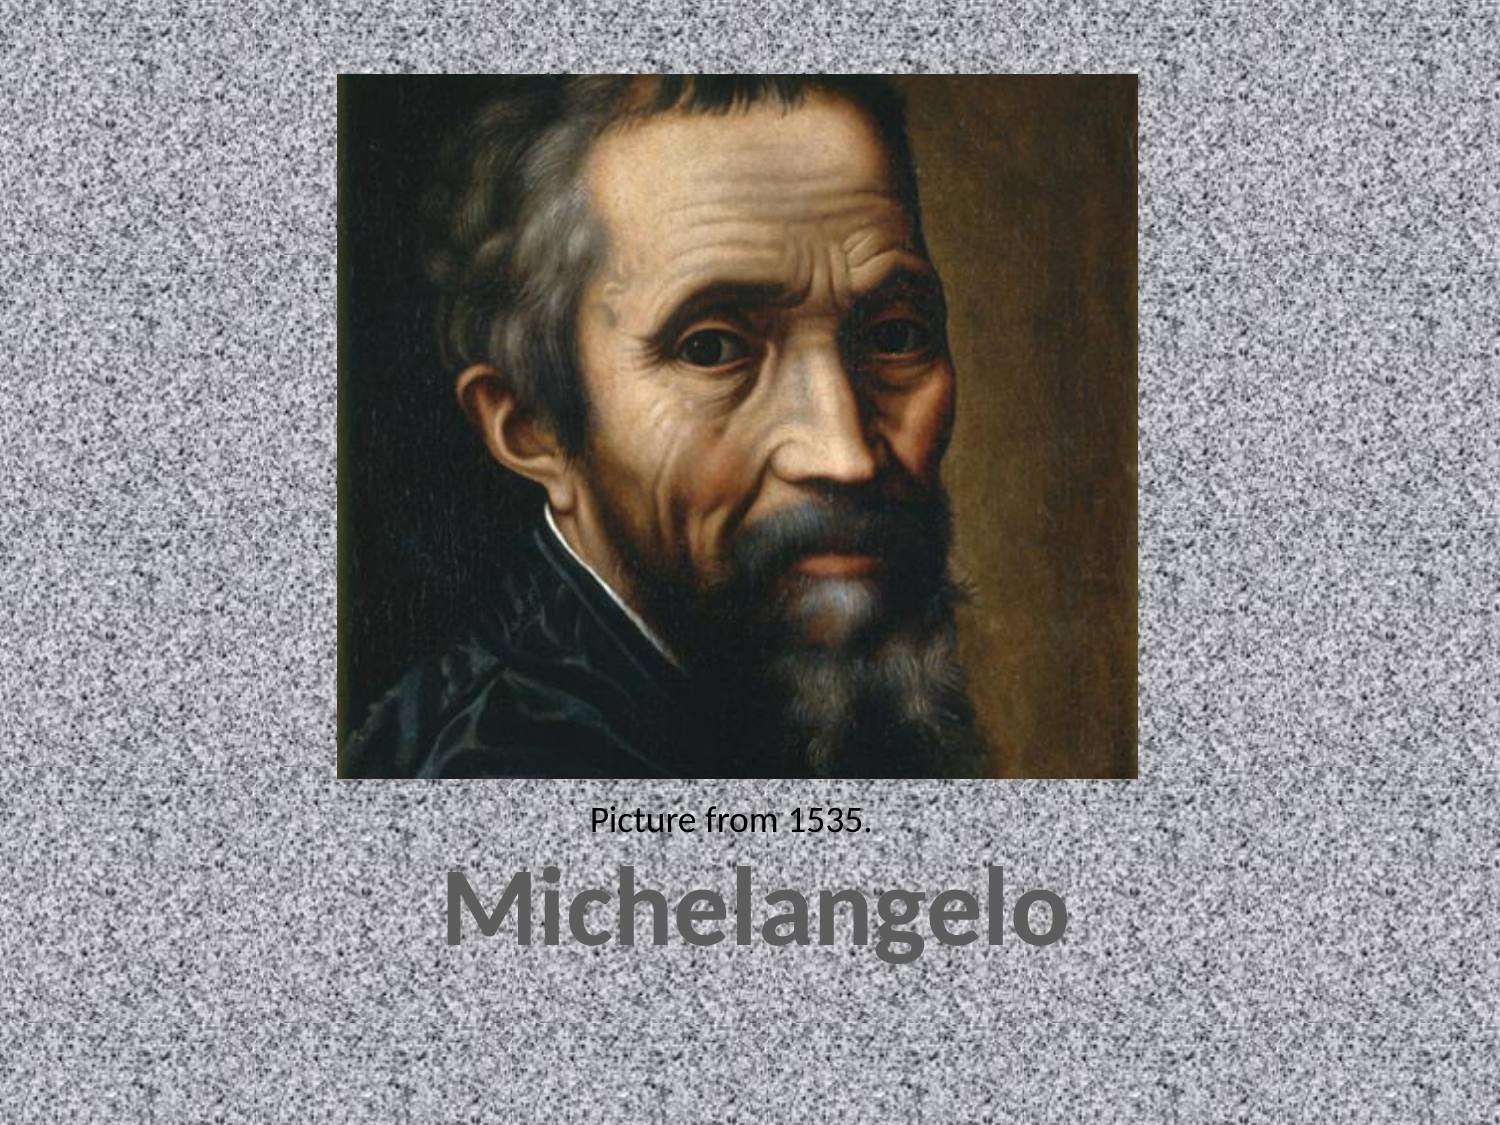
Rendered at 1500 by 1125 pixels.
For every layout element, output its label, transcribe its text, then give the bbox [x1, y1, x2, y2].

picture [0, 0, 1500, 1125]
text_box Picture from 1535. [574, 788, 1025, 848]
text_box Michelangelo [274, 824, 1238, 975]
